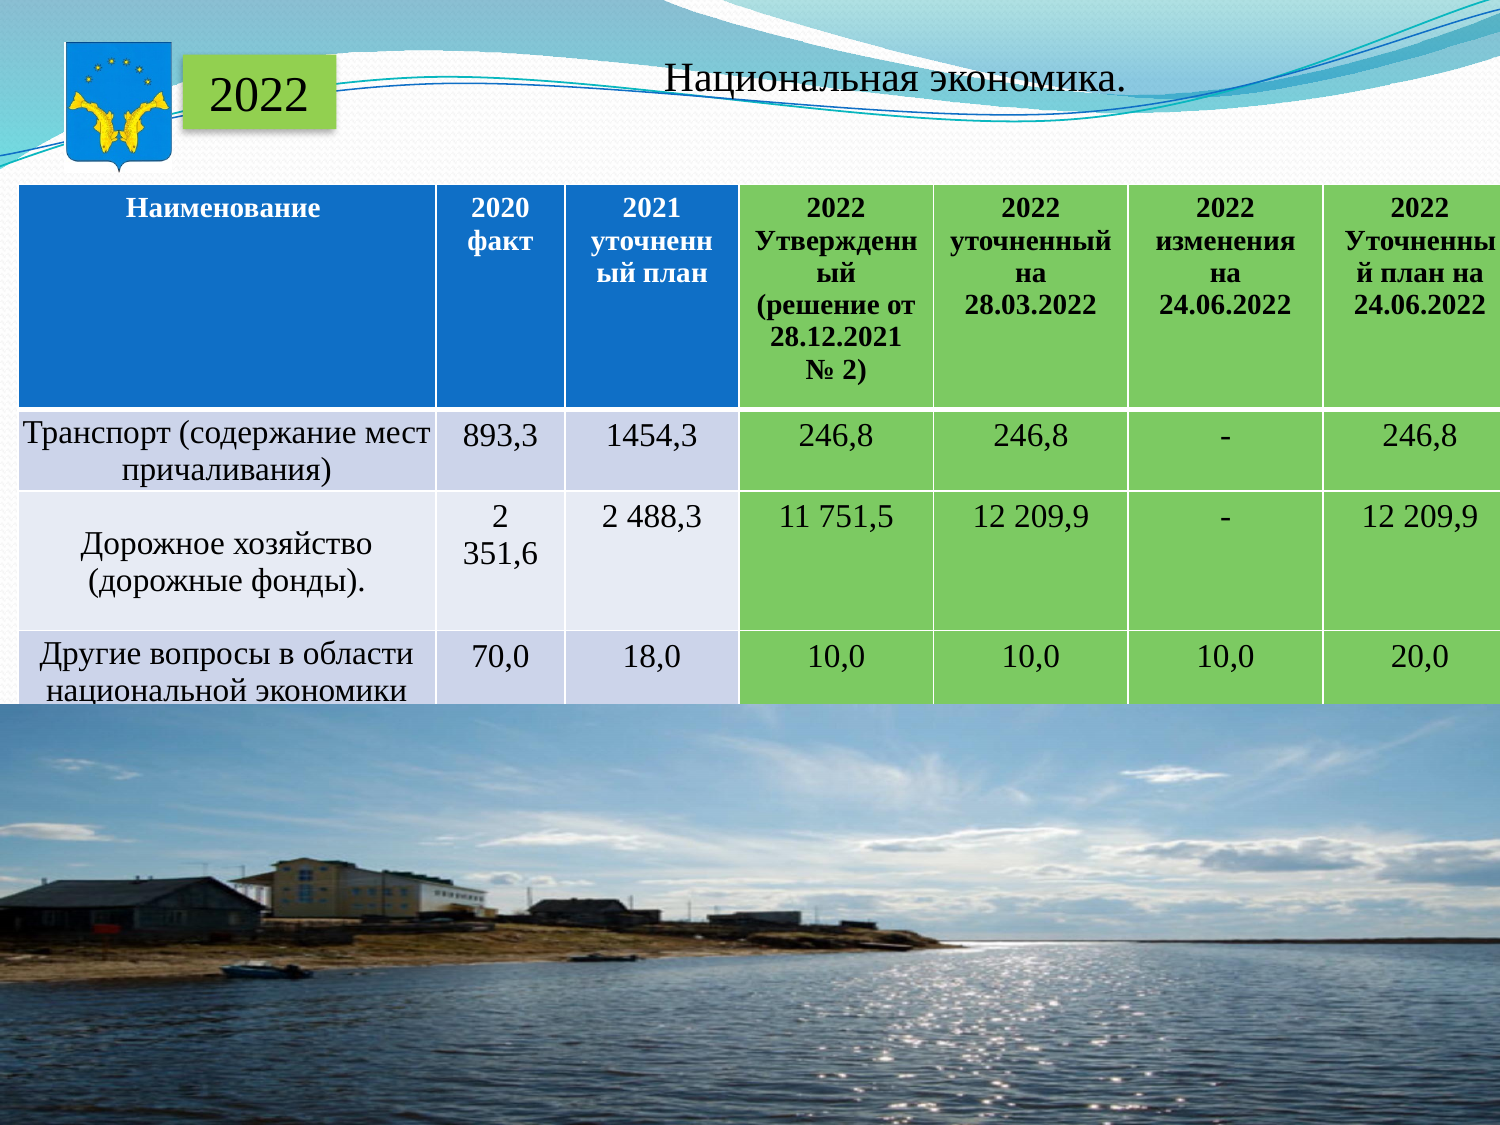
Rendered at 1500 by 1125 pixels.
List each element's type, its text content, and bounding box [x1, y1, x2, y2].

table_cell Дорожное хозяйство (дорожные фонды). [19, 492, 435, 630]
table_cell 12 209,9 [1324, 492, 1500, 630]
table_header 2020 факт [437, 185, 564, 407]
table_cell 70,0 [437, 631, 564, 703]
table_cell 893,3 [437, 412, 564, 490]
table_header 2022 Утвержденный (решение от 28.12.2021 № 2) [740, 185, 933, 407]
table_cell 246,8 [1324, 412, 1500, 490]
table_cell Транспорт (содержание мест причаливания) [19, 412, 435, 490]
table_cell 1454,3 [566, 412, 738, 490]
table_cell 2 488,3 [566, 492, 738, 630]
text_box Национальная экономика. [301, 42, 1500, 108]
table_cell 12 209,9 [934, 492, 1127, 630]
table_cell 10,0 [740, 631, 933, 703]
table_cell - [1129, 412, 1322, 490]
table_header 2022 Уточненный план на 24.06.2022 [1324, 185, 1500, 407]
picture [0, 703, 1500, 1125]
text_box 2022 [182, 54, 337, 130]
table_cell 2 351,6 [437, 492, 564, 630]
table_header 2021 уточненный план [566, 185, 738, 407]
table_cell 10,0 [934, 631, 1127, 703]
table_cell 20,0 [1324, 631, 1500, 703]
picture [64, 42, 172, 173]
table_header 2022 уточненный на 28.03.2022 [934, 185, 1127, 407]
table_cell 246,8 [740, 412, 933, 490]
table_header Наименование [19, 185, 435, 407]
table_cell 18,0 [566, 631, 738, 703]
table_cell Другие вопросы в области национальной экономики [19, 631, 435, 703]
table_cell - [1129, 492, 1322, 630]
table_cell 11 751,5 [740, 492, 933, 630]
table_cell 10,0 [1129, 631, 1322, 703]
table_header 2022 изменения на 24.06.2022 [1129, 185, 1322, 407]
table_cell 246,8 [934, 412, 1127, 490]
